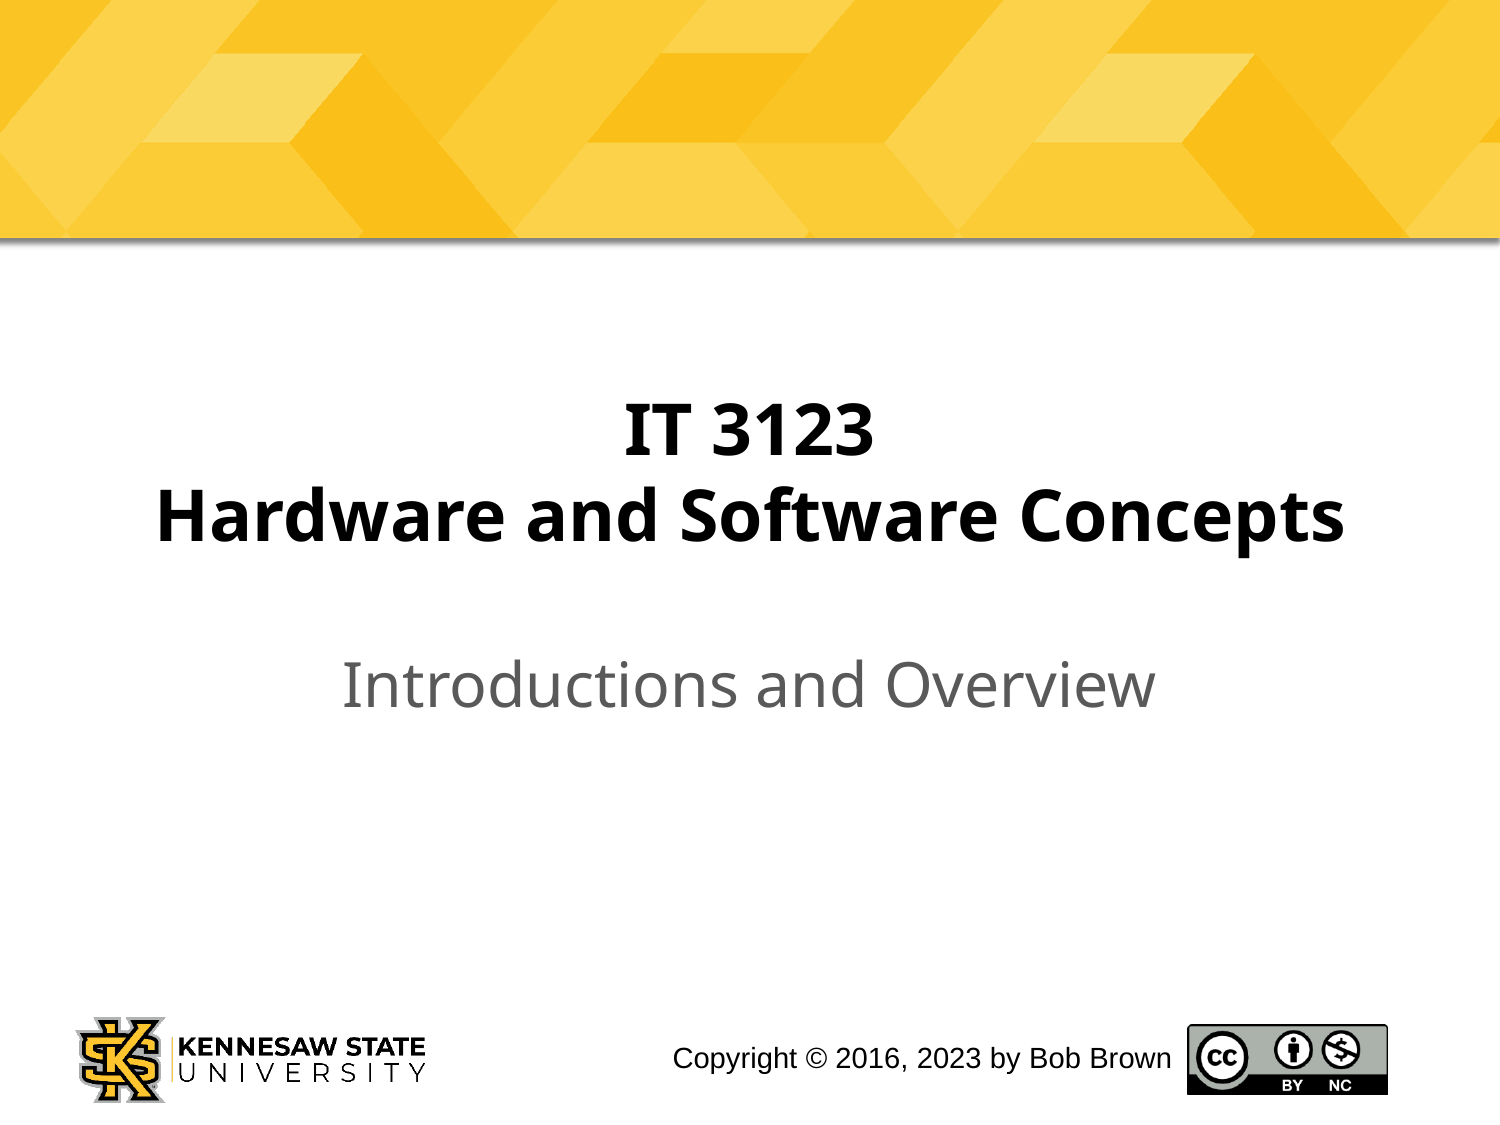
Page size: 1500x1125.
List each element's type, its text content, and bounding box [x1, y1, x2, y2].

picture [1187, 1024, 1388, 1095]
title IT 3123 Hardware and Software Concepts [112, 349, 1388, 591]
subtitle Introductions and Overview [225, 637, 1275, 925]
picture [0, 0, 1500, 251]
picture [75, 1017, 425, 1103]
